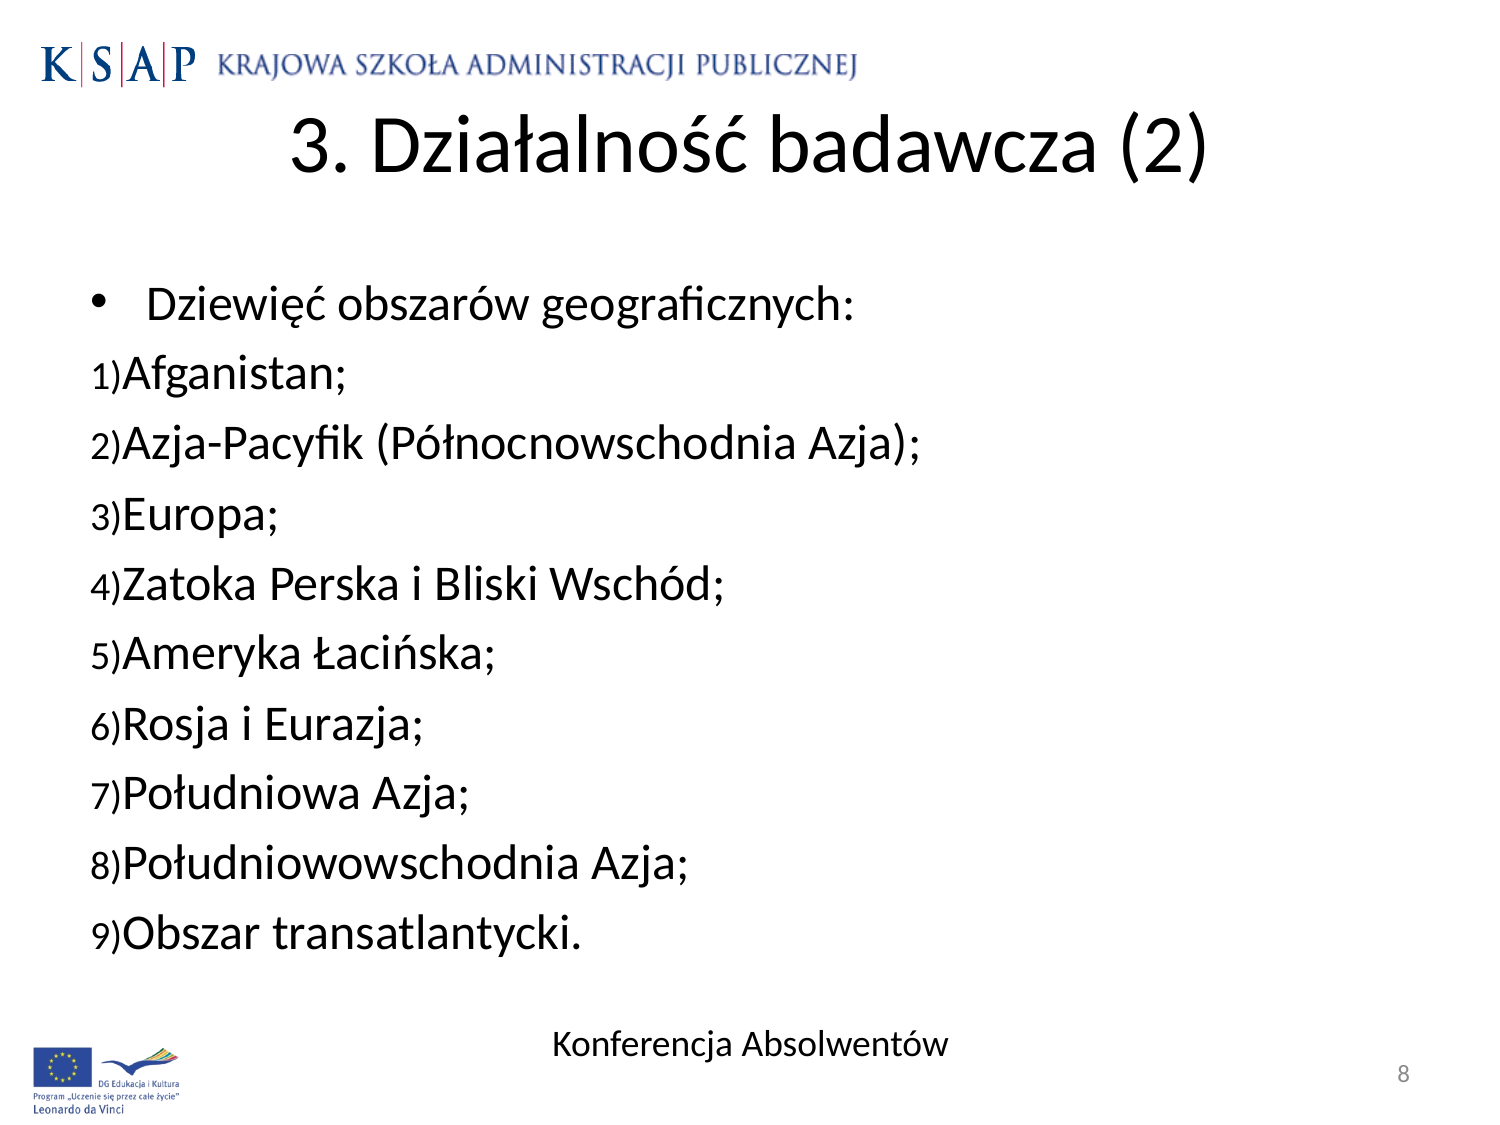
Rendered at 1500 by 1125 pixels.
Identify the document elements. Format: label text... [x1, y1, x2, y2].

picture [29, 1043, 184, 1118]
list Dziewięć obszarów geograficznych: Afganistan; Azja-Pacyfik (Północnowschodnia Azja); Europa; Zatoka Perska i Bliski Wschód; Ameryka Łacińska; Rosja i Eurazja; Południowa Azja; Południowowschodnia Azja; Obszar transatlantycki. [75, 262, 1425, 1005]
picture [40, 42, 195, 90]
slide_number 8 [1074, 1042, 1425, 1103]
picture [218, 54, 857, 81]
title 3. Działalność badawcza (2) [75, 45, 1425, 233]
text_box Konferencja Absolwentów [537, 1011, 987, 1072]
